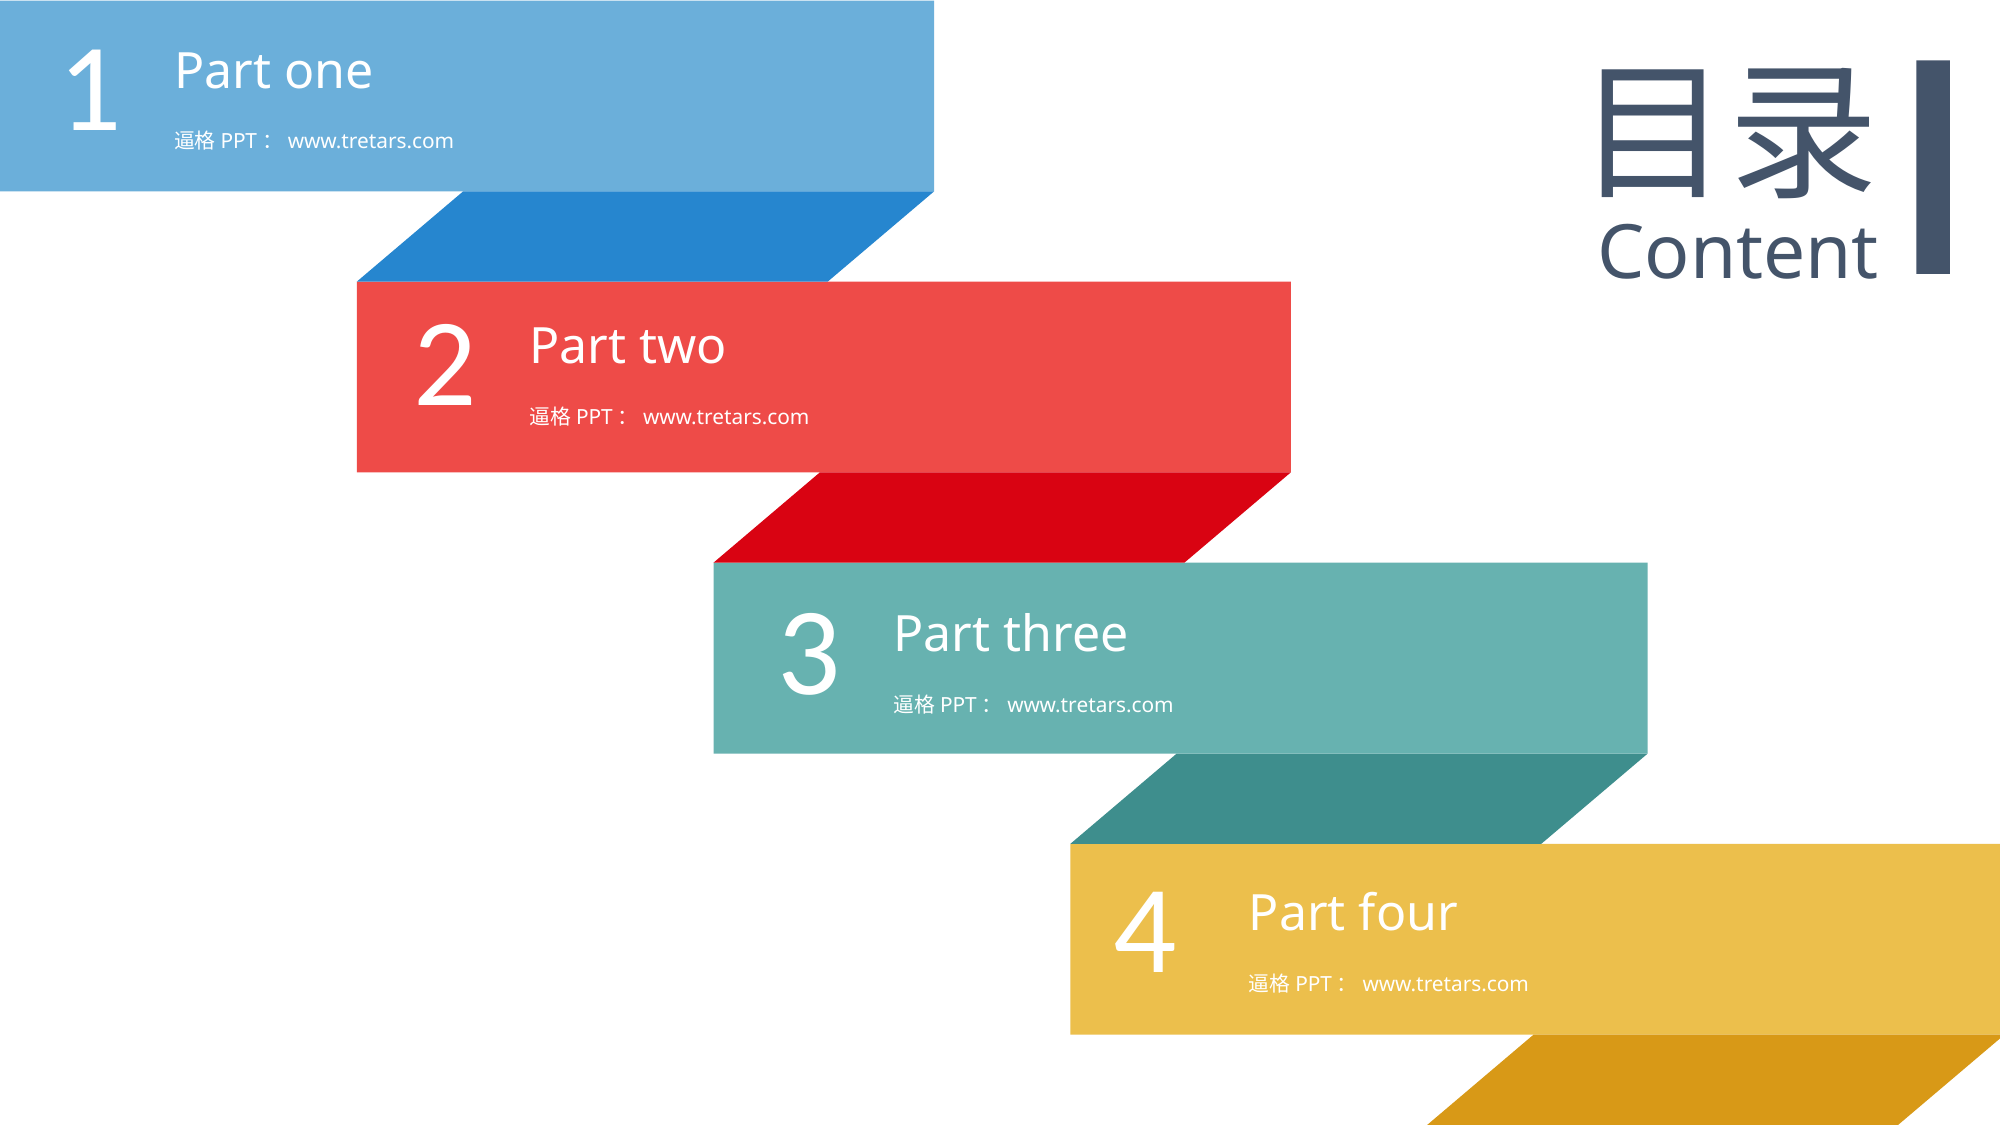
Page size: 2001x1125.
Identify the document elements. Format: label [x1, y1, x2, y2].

text_box [0, 0, 2000, 1125]
